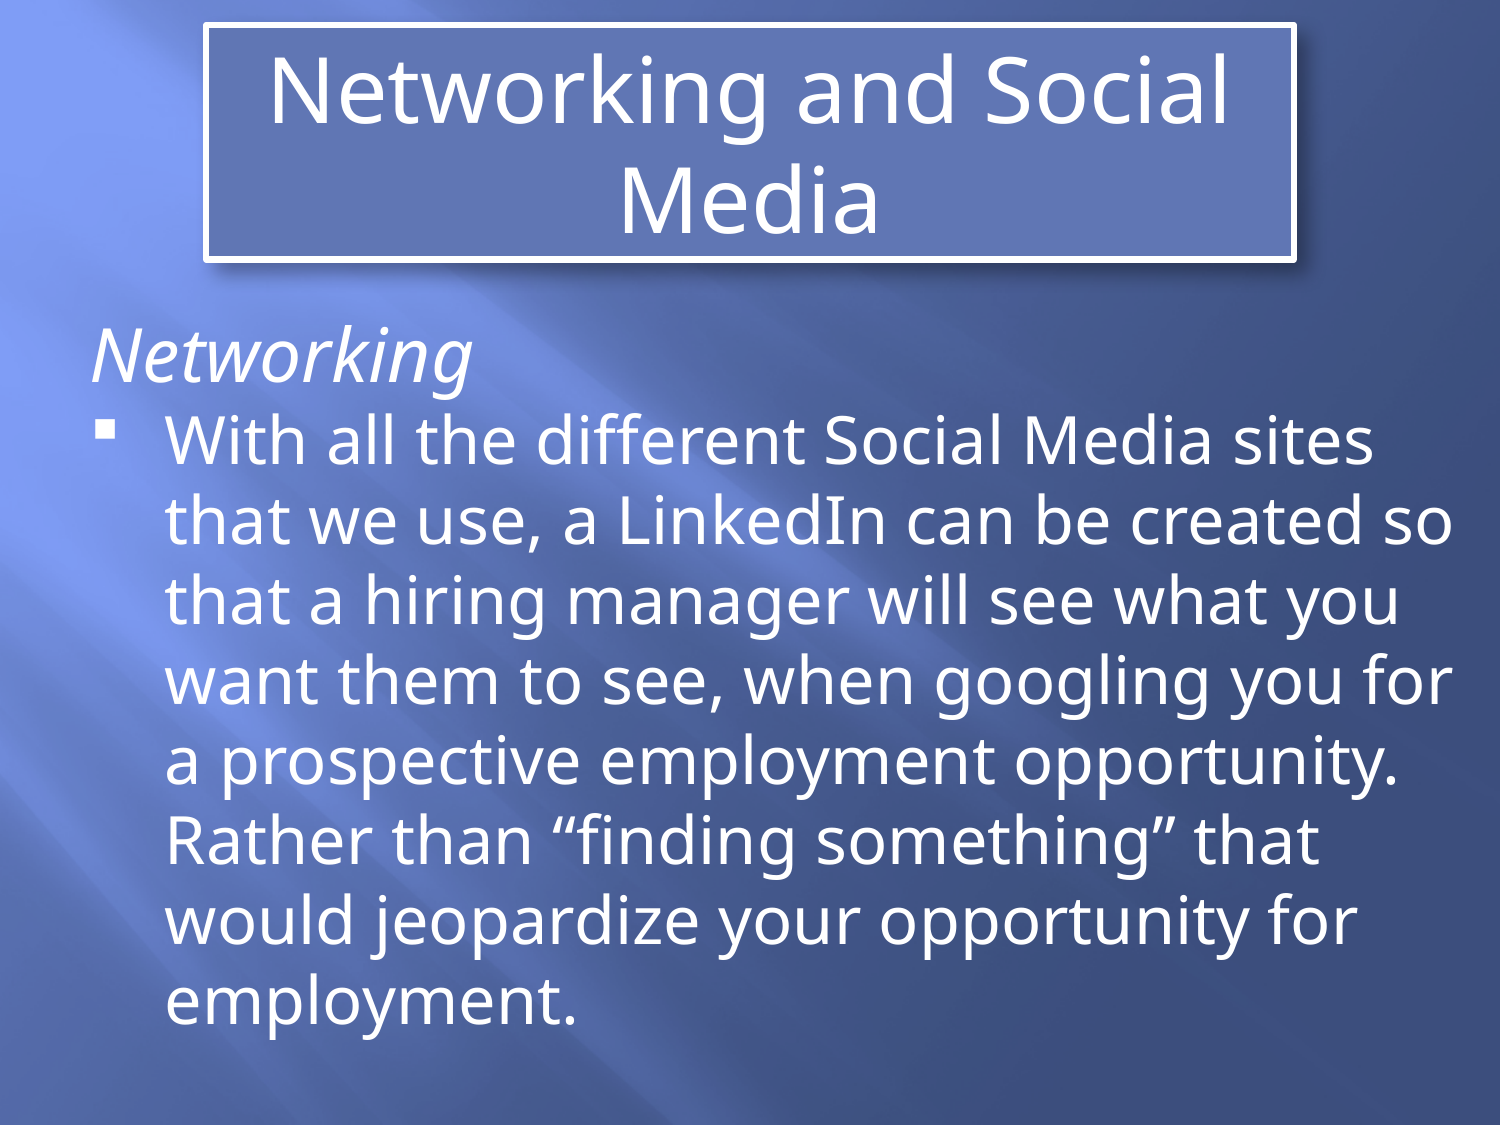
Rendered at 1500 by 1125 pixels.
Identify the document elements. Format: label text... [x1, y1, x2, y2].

text_box Networking With all the different Social Media sites that we use, a LinkedIn can be created so that a hiring manager will see what you want them to see, when googling you for a prospective employment opportunity. Rather than “finding something” that would jeopardize your opportunity for employment. [75, 300, 1475, 1045]
text_box Networking and Social Media [203, 22, 1297, 263]
text_box [12, 0, 365, 183]
